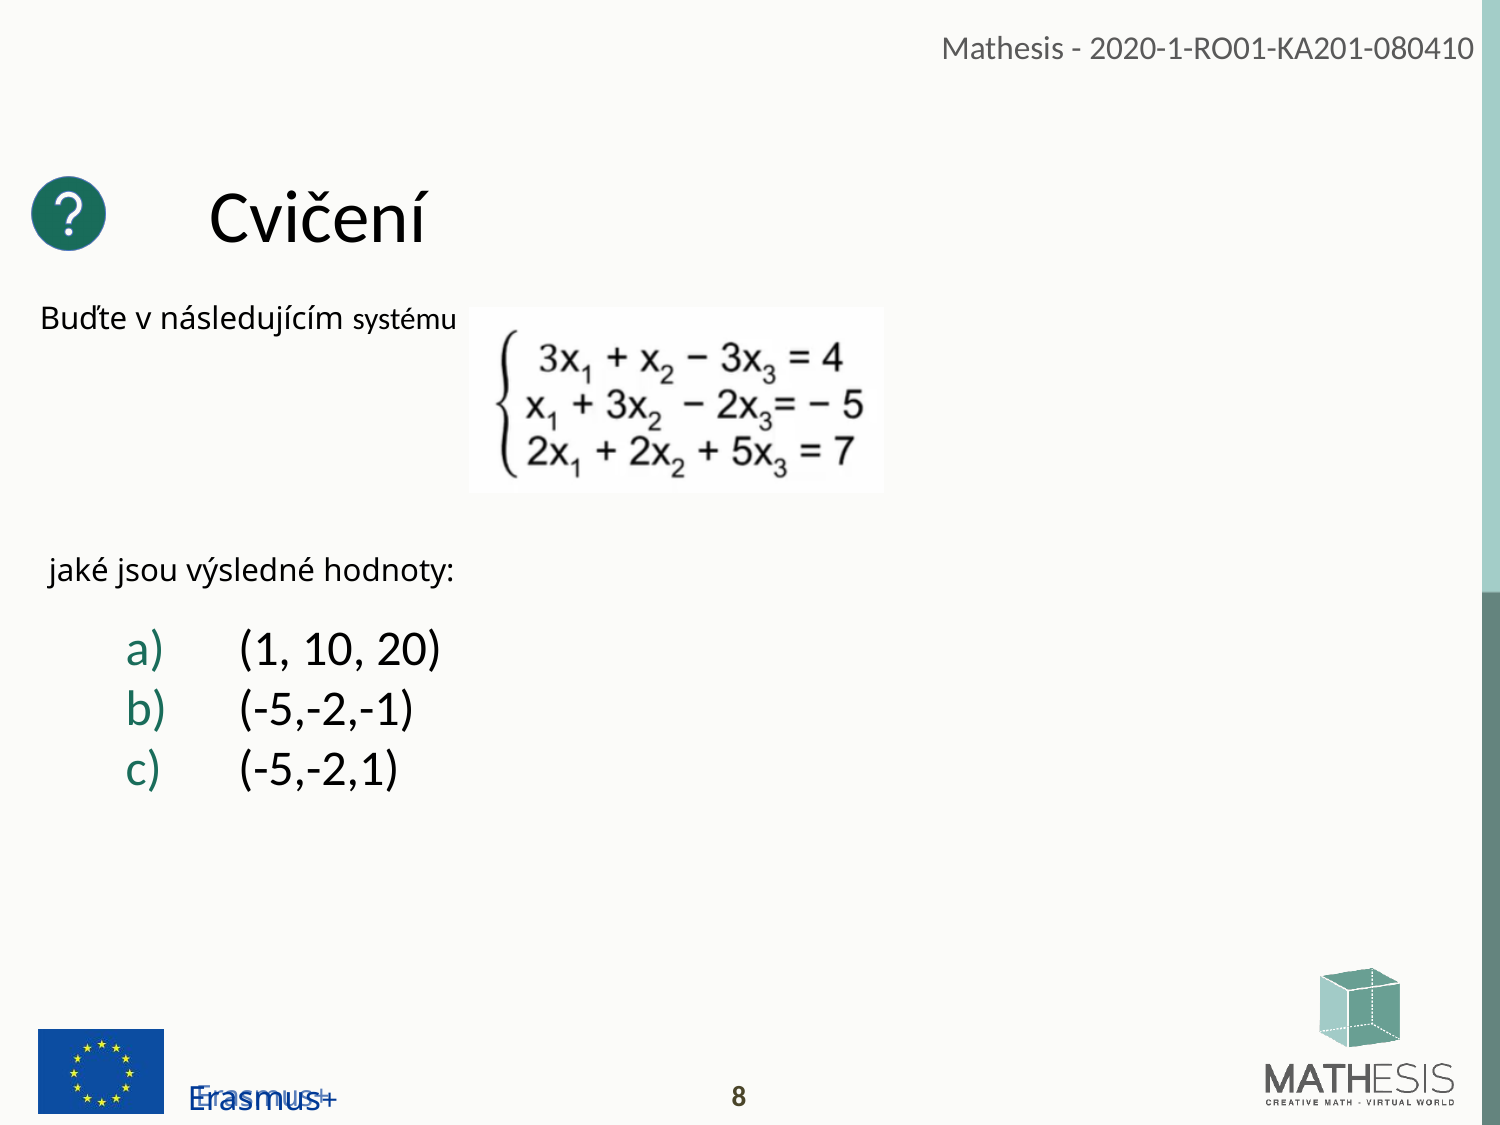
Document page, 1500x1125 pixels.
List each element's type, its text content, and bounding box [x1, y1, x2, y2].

text_box [476, 295, 1500, 341]
text_box Buďte v následujícím systému [28, 292, 476, 342]
picture [38, 1029, 164, 1114]
text_box jaké jsou výsledné hodnoty: [37, 544, 467, 593]
picture [468, 306, 884, 493]
picture [21, 166, 115, 260]
text_box Cvičení [194, 160, 1187, 266]
text_box (1, 10, 20) (-5,-2,-1) (-5,-2,1) [114, 609, 1418, 801]
